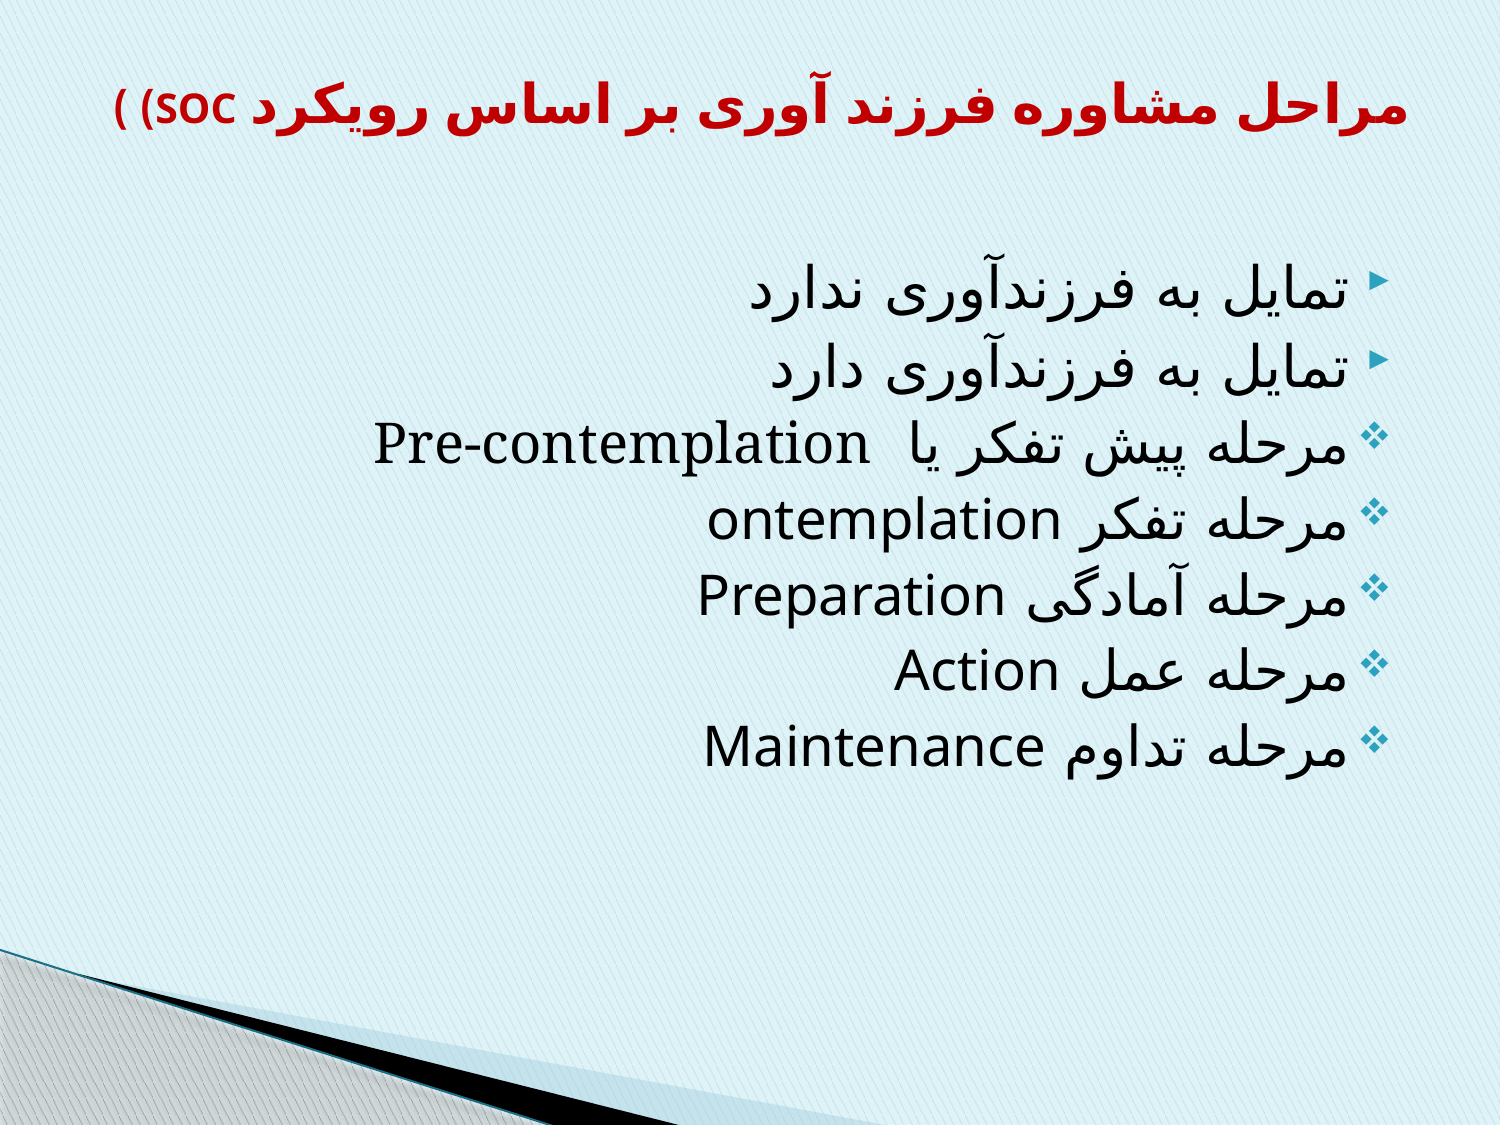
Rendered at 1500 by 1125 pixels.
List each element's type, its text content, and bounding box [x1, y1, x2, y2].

list تمایل به فرزندآوری ندارد تمایل به فرزندآوری دارد مرحله پیش تفکر یا Pre-contemplation مرحله تفکر ontemplation مرحله آمادگی Preparation مرحله عمل Action مرحله تداوم Maintenance [75, 243, 1425, 986]
title مراحل مشاوره فرزند آوری بر اساس رویکرد SOC) ) [75, 54, 1425, 149]
